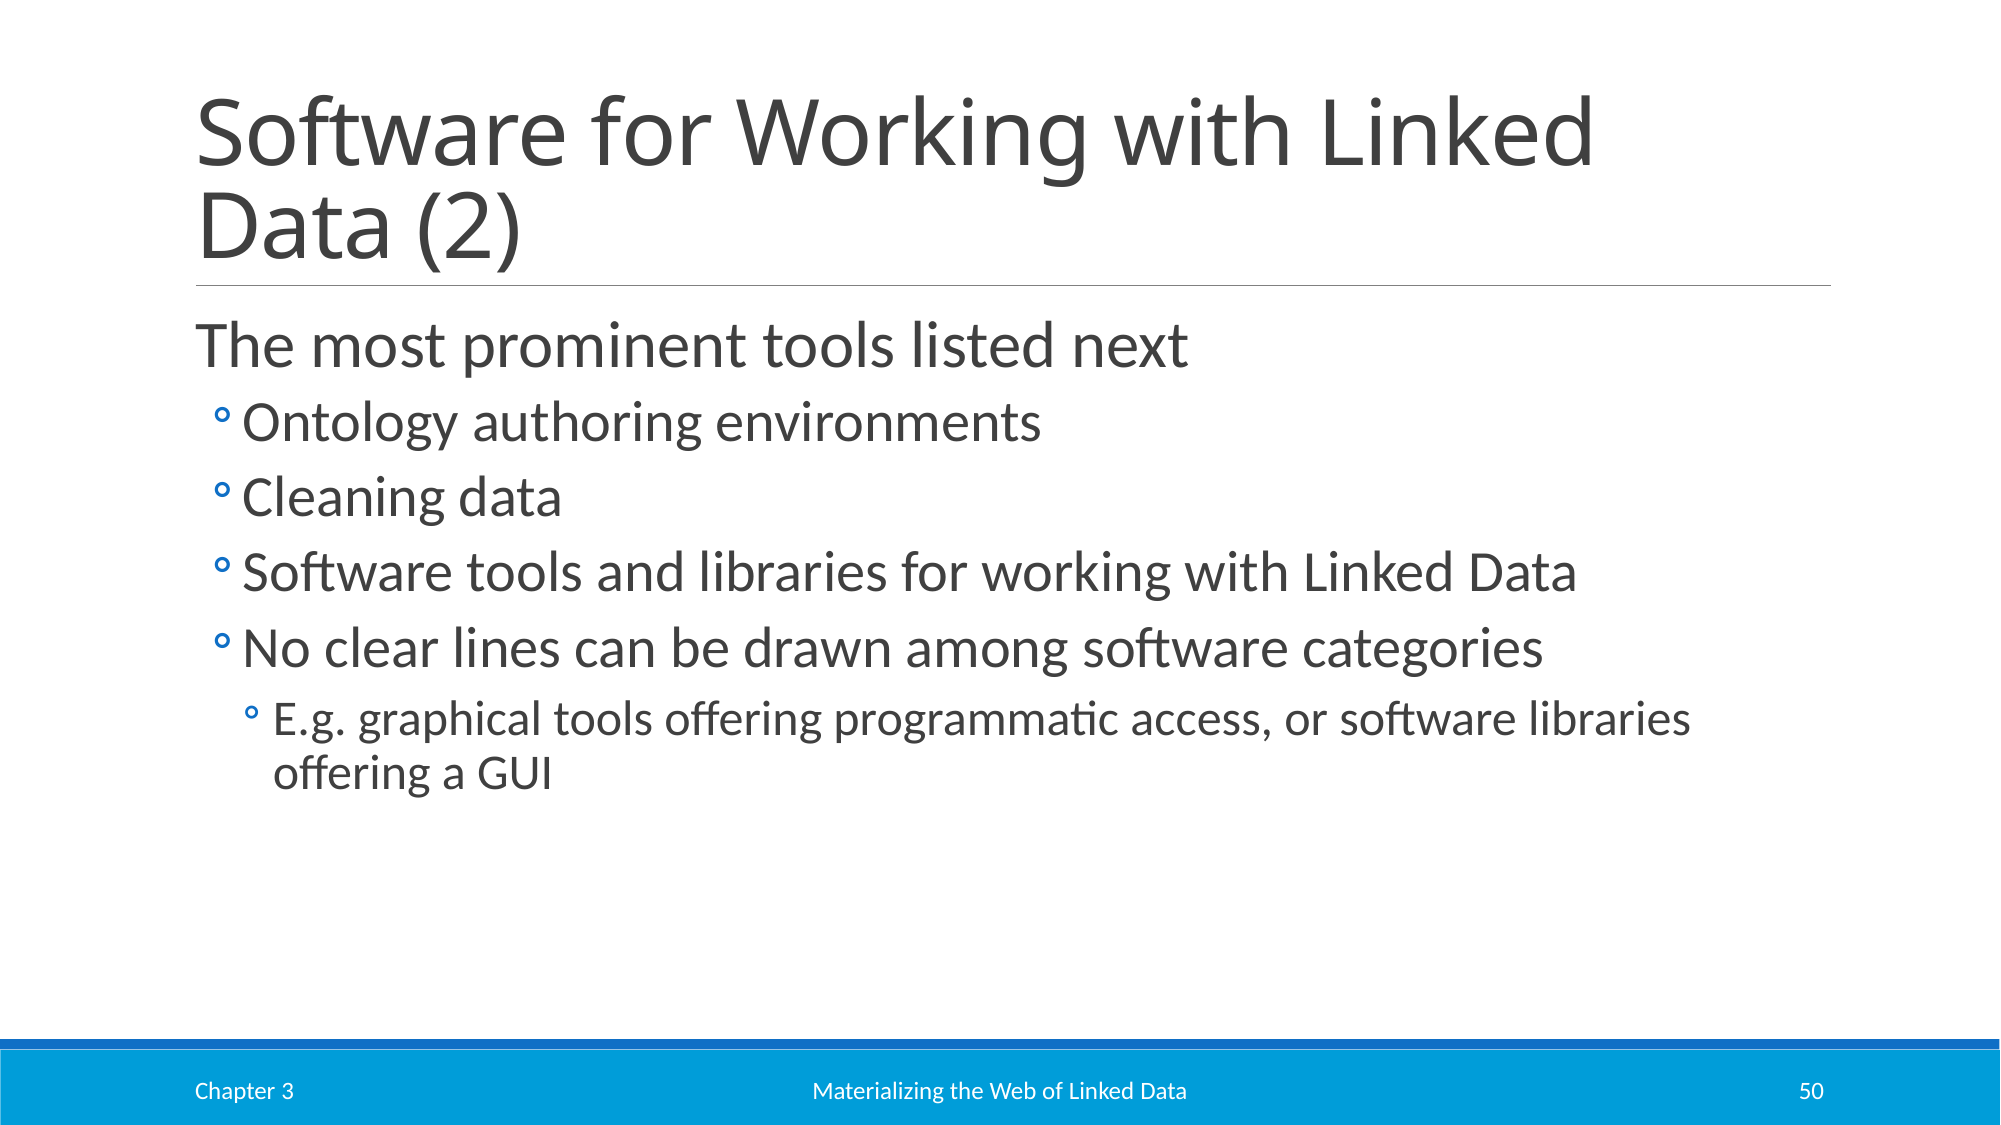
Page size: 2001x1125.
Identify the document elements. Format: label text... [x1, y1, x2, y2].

footer Materializing the Web of Linked Data [604, 1059, 1396, 1120]
title Software for Working with Linked Data (2) [180, 47, 1830, 285]
list The most prominent tools listed next Ontology authoring environments Cleaning data Software tools and libraries for working with Linked Data No clear lines can be drawn among software categories E.g. graphical tools offering programmatic access, or software libraries offering a GUI [180, 302, 1830, 963]
slide_number Chapter 3 [180, 1059, 586, 1120]
slide_number 50 [1624, 1059, 1840, 1120]
